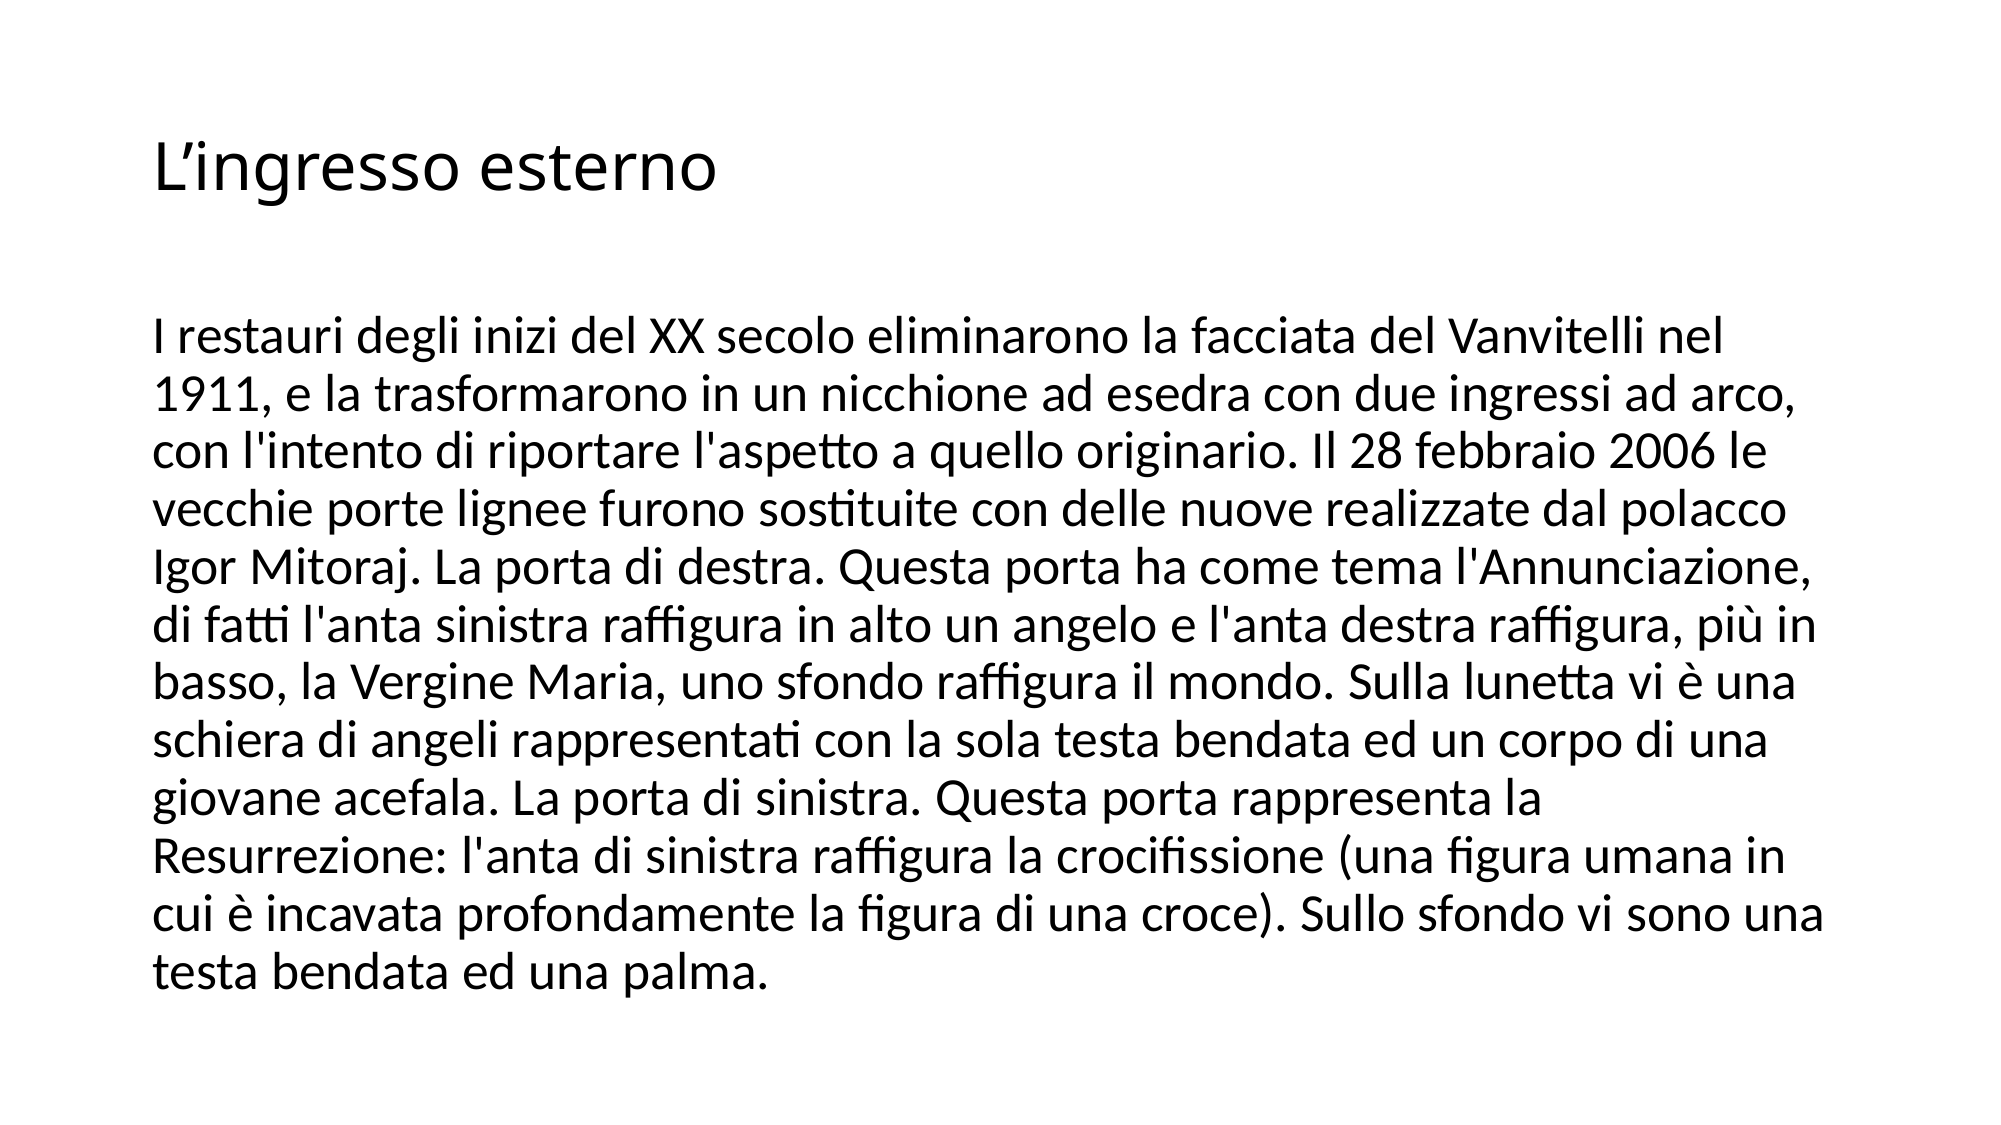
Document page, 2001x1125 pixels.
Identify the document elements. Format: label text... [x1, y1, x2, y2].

list I restauri degli inizi del XX secolo eliminarono la facciata del Vanvitelli nel 1911, e la trasformarono in un nicchione ad esedra con due ingressi ad arco, con l'intento di riportare l'aspetto a quello originario. Il 28 febbraio 2006 le vecchie porte lignee furono sostituite con delle nuove realizzate dal polacco Igor Mitoraj. La porta di destra. Questa porta ha come tema l'Annunciazione, di fatti l'anta sinistra raffigura in alto un angelo e l'anta destra raffigura, più in basso, la Vergine Maria, uno sfondo raffigura il mondo. Sulla lunetta vi è una schiera di angeli rappresentati con la sola testa bendata ed un corpo di una giovane acefala. La porta di sinistra. Questa porta rappresenta la Resurrezione: l'anta di sinistra raffigura la crocifissione (una figura umana in cui è incavata profondamente la figura di una croce). Sullo sfondo vi sono una testa bendata ed una palma. [137, 299, 1863, 1014]
title L’ingresso esterno [137, 59, 1863, 278]
